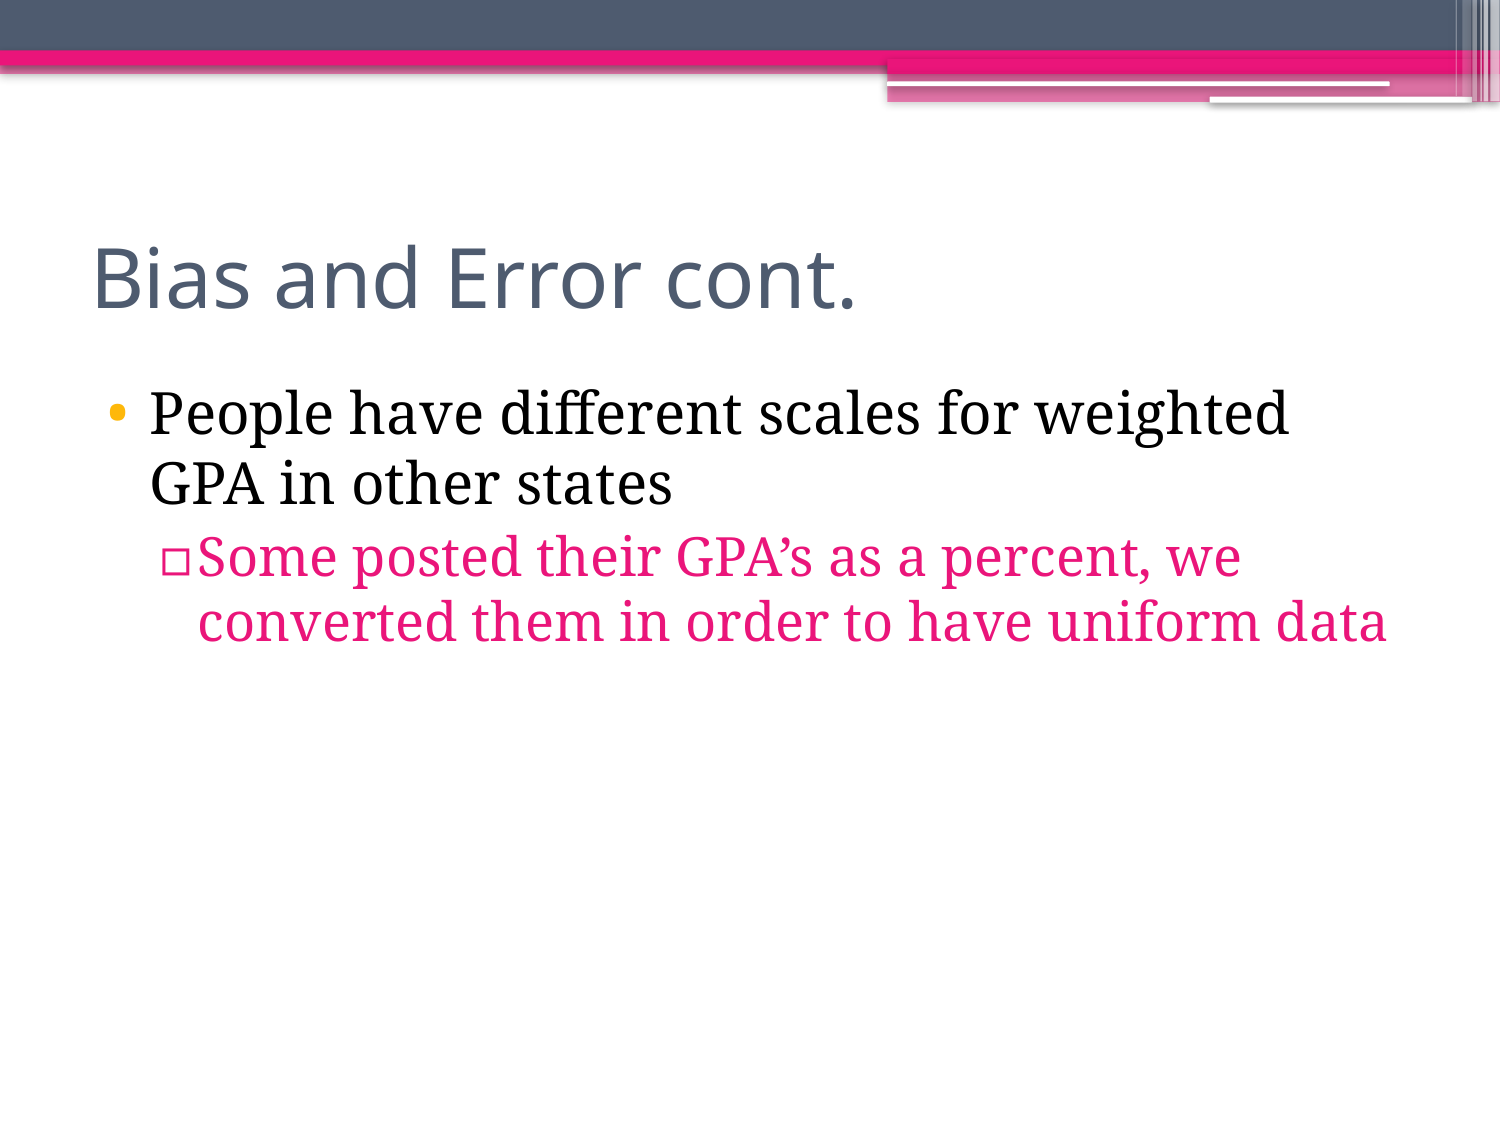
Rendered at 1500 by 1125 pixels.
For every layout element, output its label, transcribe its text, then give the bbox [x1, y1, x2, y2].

list People have different scales for weighted GPA in other states Some posted their GPA’s as a percent, we converted them in order to have uniform data [74, 368, 1426, 1079]
title Bias and Error cont. [74, 187, 1426, 363]
